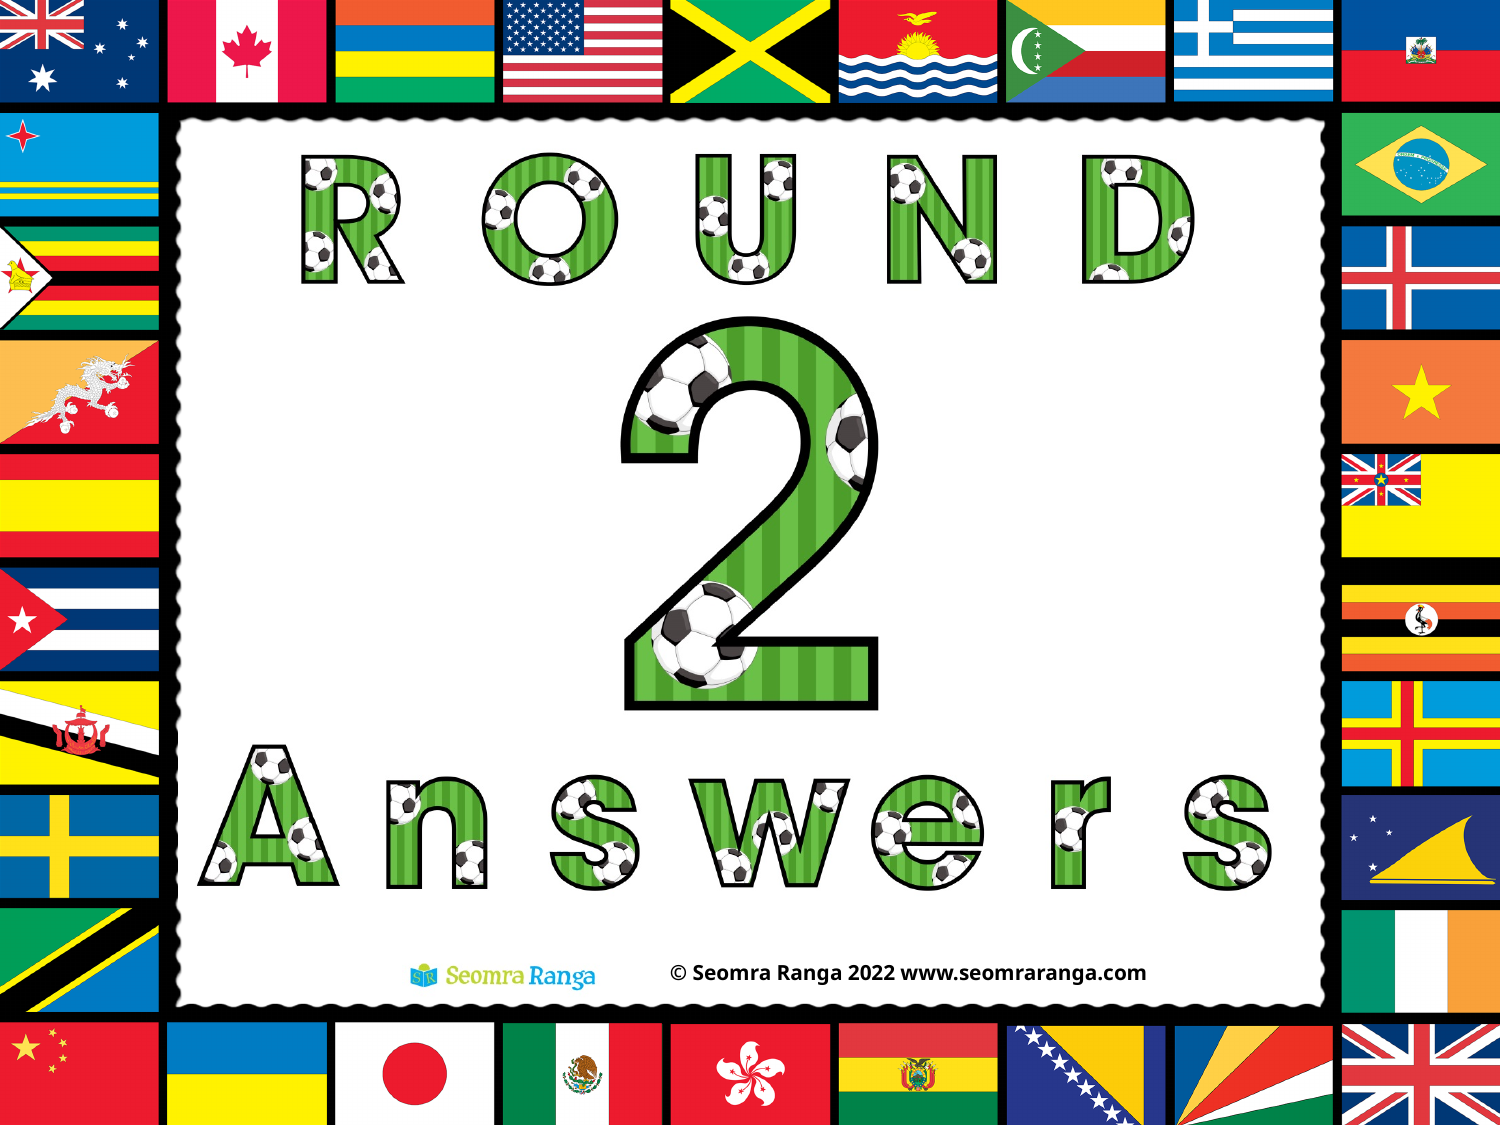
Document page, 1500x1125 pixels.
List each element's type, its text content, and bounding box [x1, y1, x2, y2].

picture [10, 122, 36, 150]
picture [0, 0, 1500, 1125]
text_box © Seomra Ranga 2022 www.seomraranga.com [631, 952, 1187, 993]
